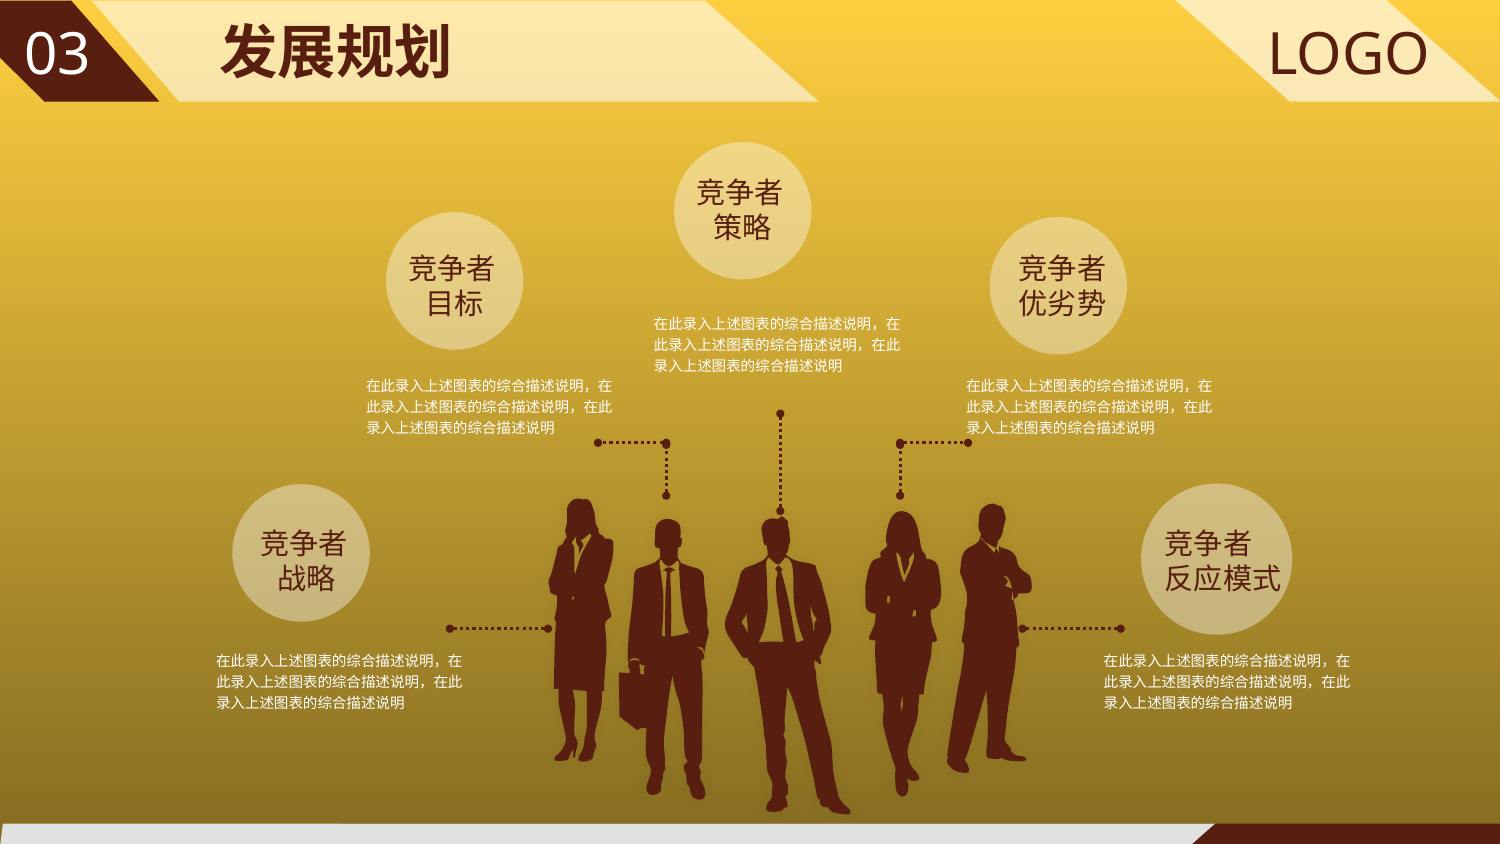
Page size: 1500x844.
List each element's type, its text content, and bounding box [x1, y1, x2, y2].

text_box [396, 211, 514, 243]
text_box [384, 246, 394, 316]
text_box 竞争者 战略 [246, 518, 368, 602]
text_box [89, 0, 822, 103]
text_box 竞争者 目标 [394, 243, 515, 327]
text_box [402, 327, 508, 351]
text_box 03 [10, 8, 107, 94]
text_box [251, 602, 351, 623]
text_box 在此录入上述图表的综合描述说明，在此录入上述图表的综合描述说明，在此录入上述图表的综合描述说明 [642, 305, 918, 380]
text_box 在此录入上述图表的综合描述说明，在此录入上述图表的综合描述说明，在此录入上述图表的综合描述说明 [205, 642, 481, 717]
text_box [803, 175, 813, 246]
text_box 在此录入上述图表的综合描述说明，在此录入上述图表的综合描述说明，在此录入上述图表的综合描述说明 [1092, 642, 1368, 717]
text_box [947, 503, 1032, 773]
text_box [35, 39, 162, 103]
text_box LOGO [1252, 8, 1445, 94]
text_box [1140, 519, 1151, 599]
text_box [618, 518, 709, 800]
text_box [688, 140, 798, 167]
text_box [231, 483, 362, 596]
text_box [865, 511, 942, 797]
text_box [1279, 50, 1500, 103]
text_box [1153, 602, 1281, 636]
text_box [0, 822, 1218, 844]
text_box [724, 516, 851, 815]
text_box 竞争者 策略 [682, 167, 803, 251]
text_box [1173, 0, 1398, 70]
text_box [685, 251, 800, 281]
text_box 竞争者 反应模式 [1151, 518, 1328, 602]
text_box [988, 215, 1115, 356]
text_box 发展规划 [204, 8, 468, 93]
text_box [1152, 482, 1282, 518]
text_box 竞争者 优劣势 [1005, 243, 1182, 327]
text_box [672, 176, 682, 246]
text_box [1195, 822, 1500, 844]
text_box 在此录入上述图表的综合描述说明，在此录入上述图表的综合描述说明，在此录入上述图表的综合描述说明 [355, 367, 631, 442]
text_box 在此录入上述图表的综合描述说明，在此录入上述图表的综合描述说明，在此录入上述图表的综合描述说明 [955, 367, 1231, 442]
text_box [0, 0, 80, 70]
text_box [515, 245, 525, 316]
text_box [548, 498, 614, 762]
